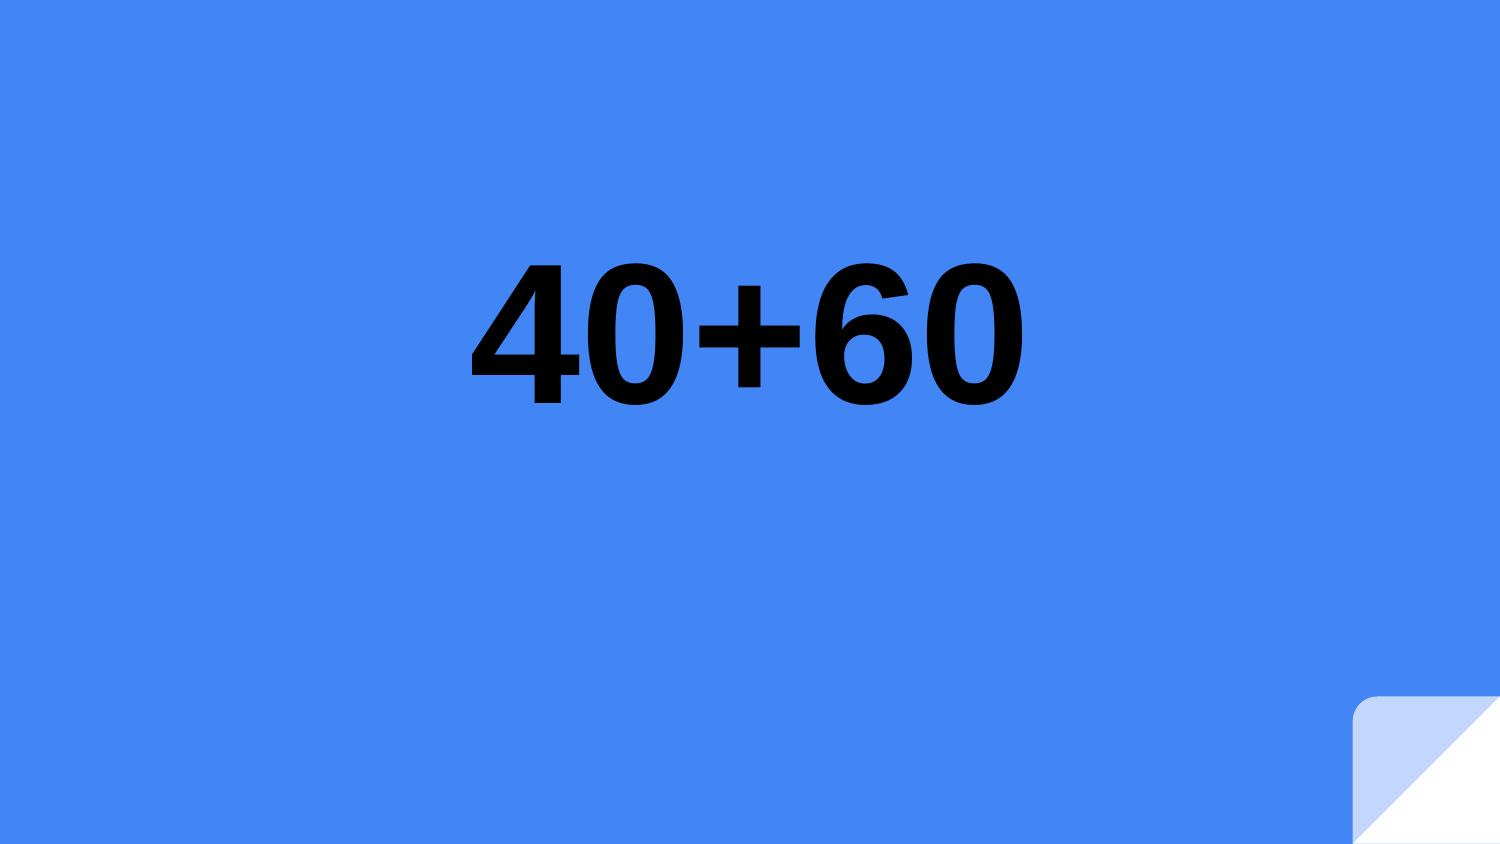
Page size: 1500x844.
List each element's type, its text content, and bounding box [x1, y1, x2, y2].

title 40+60 [51, 207, 1449, 459]
